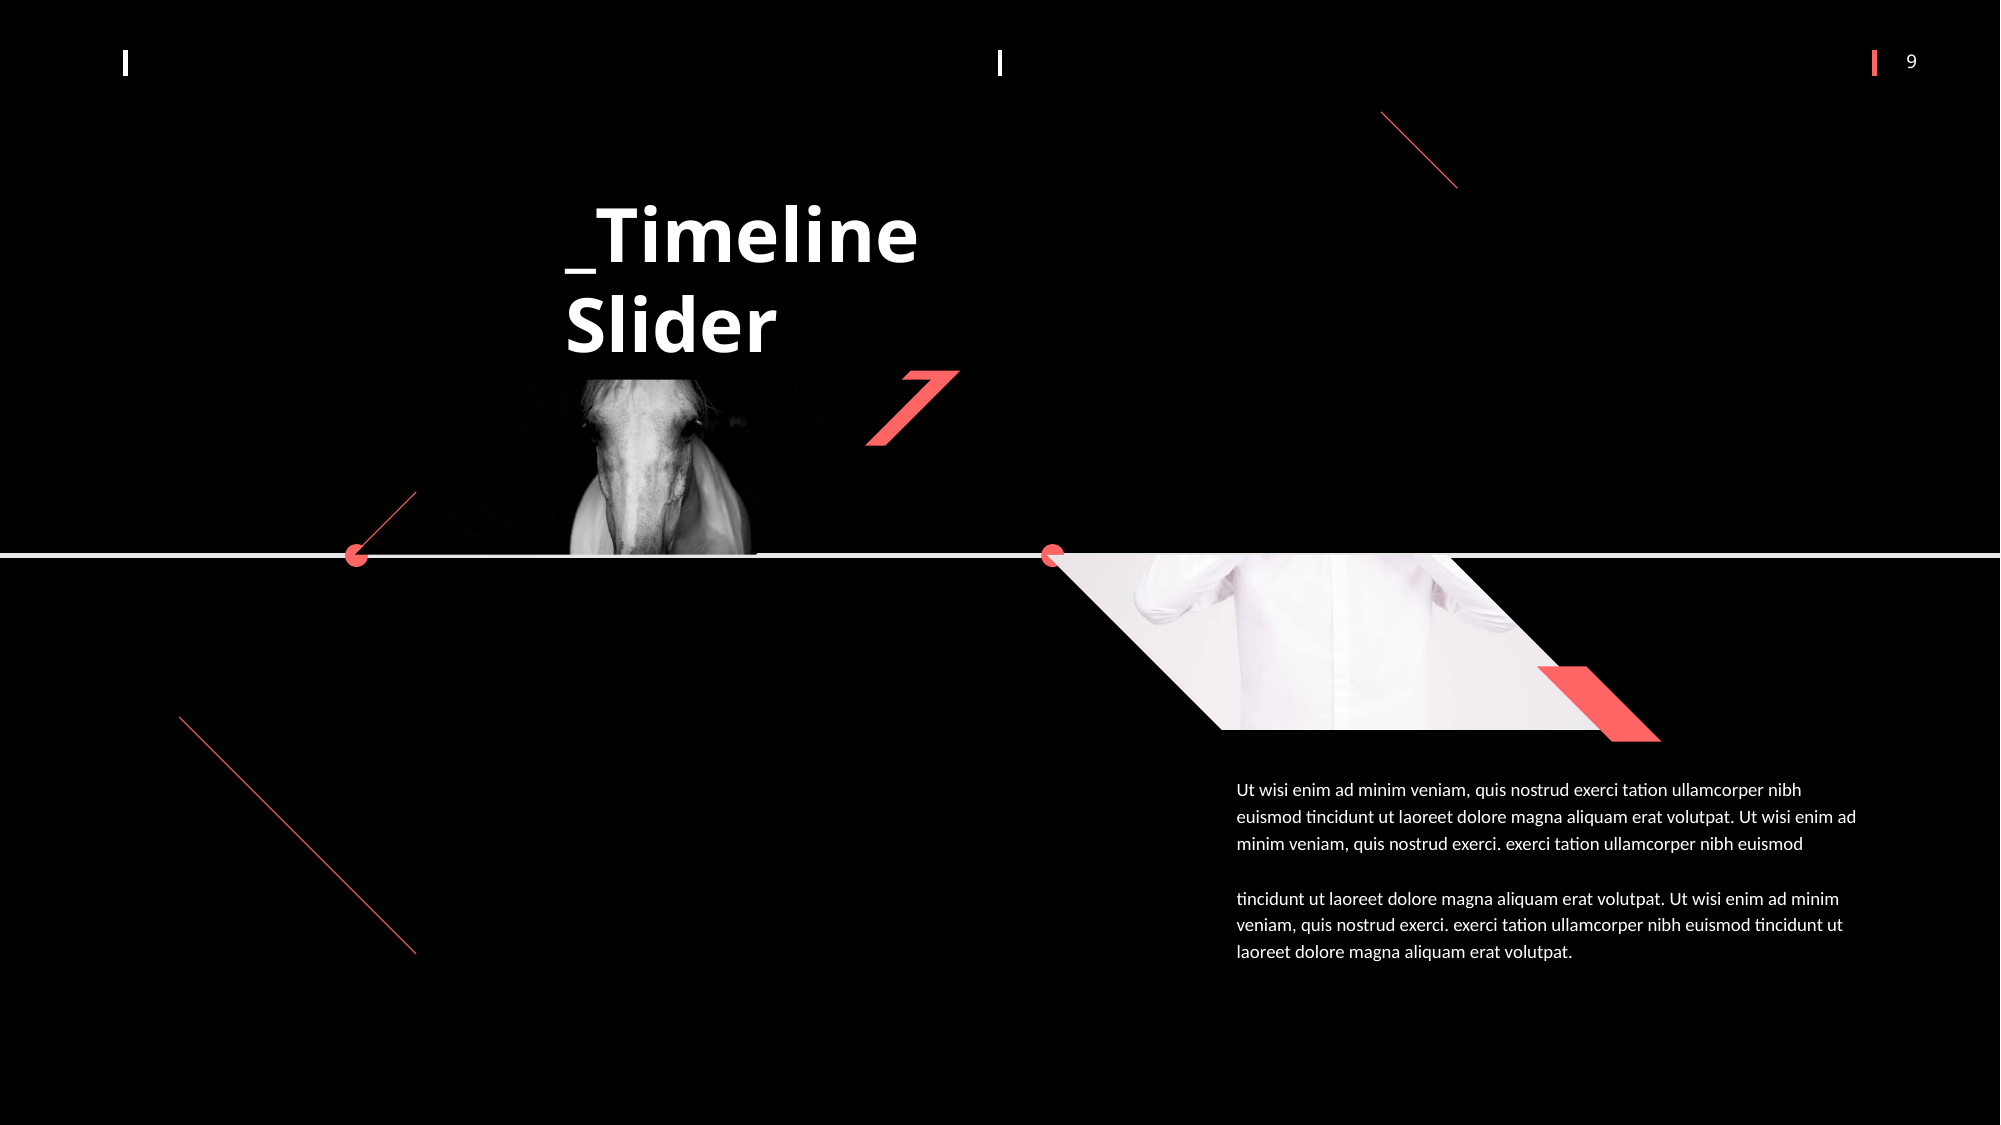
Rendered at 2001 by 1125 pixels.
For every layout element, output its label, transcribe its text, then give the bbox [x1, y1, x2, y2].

picture [1046, 554, 1623, 730]
text_box [1598, 701, 1664, 743]
text_box [900, 369, 963, 402]
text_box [179, 717, 417, 955]
picture [354, 379, 931, 555]
text_box _Timeline Slider [550, 180, 1096, 376]
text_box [1381, 111, 1458, 189]
text_box Ut wisi enim ad minim veniam, quis nostrud exerci tation ullamcorper nibh euismod tincidunt ut laoreet dolore magna aliquam erat volutpat. Ut wisi enim ad minim veniam, quis nostrud exerci. exerci tation ullamcorper nibh euismod tincidunt ut laoreet dolore magna aliquam erat volutpat. Ut wisi enim ad minim veniam, quis nostrud exerci. exerci tation ullamcorper nibh euismod tincidunt ut laoreet dolore magna aliquam erat volutpat. [1221, 766, 1872, 970]
